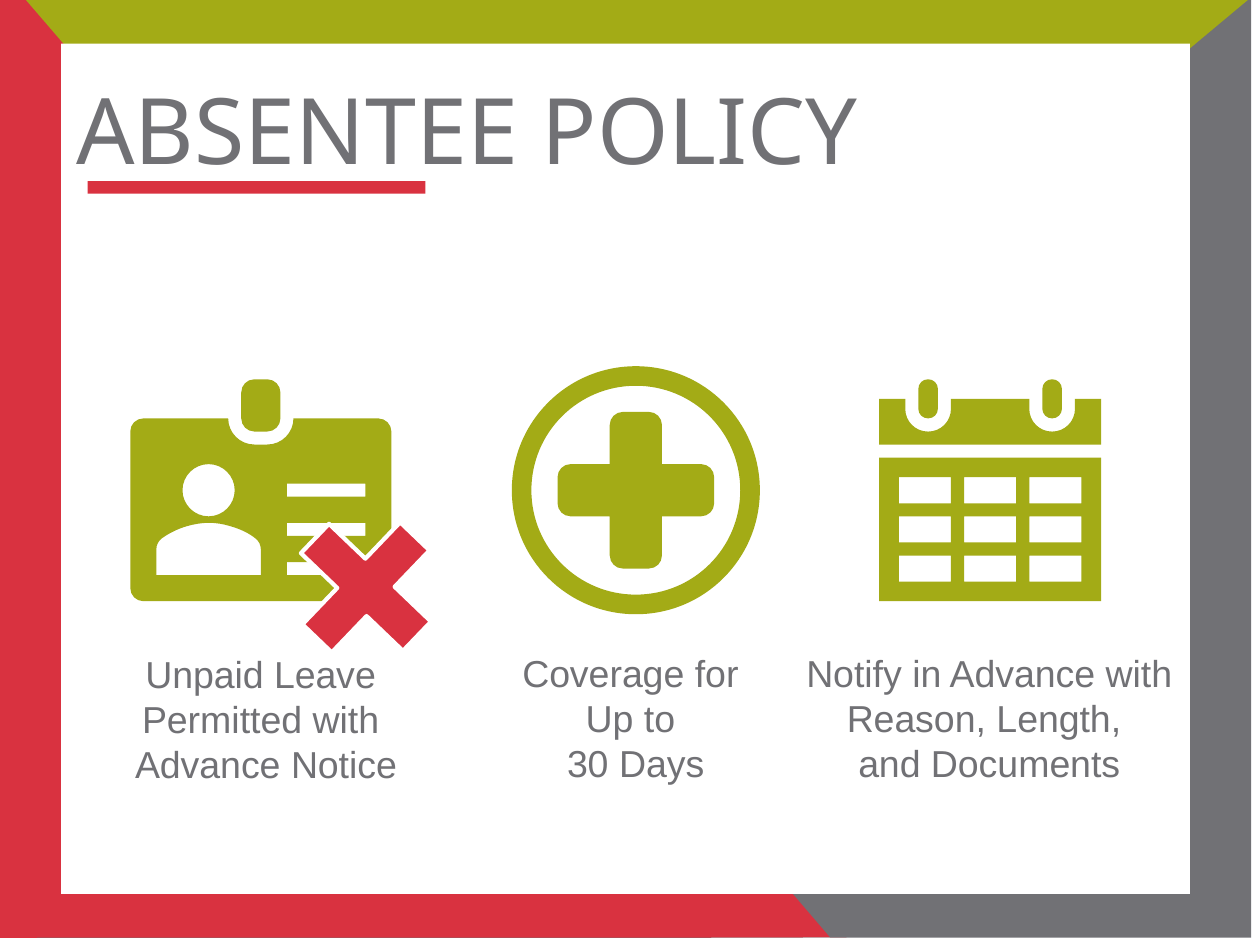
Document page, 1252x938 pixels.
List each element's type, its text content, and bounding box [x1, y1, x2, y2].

text_box Notify in Advance with Reason, Length, and Documents [783, 642, 1196, 793]
text_box Coverage for Up to 30 Days [429, 643, 783, 793]
text_box [422, 540, 432, 562]
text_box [103, 333, 418, 648]
title ABSENTEE POLICY [61, 50, 1177, 207]
text_box Unpaid Leave Permitted with Advance Notice [59, 643, 473, 794]
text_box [833, 333, 1147, 648]
text_box [422, 610, 434, 635]
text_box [479, 333, 793, 648]
